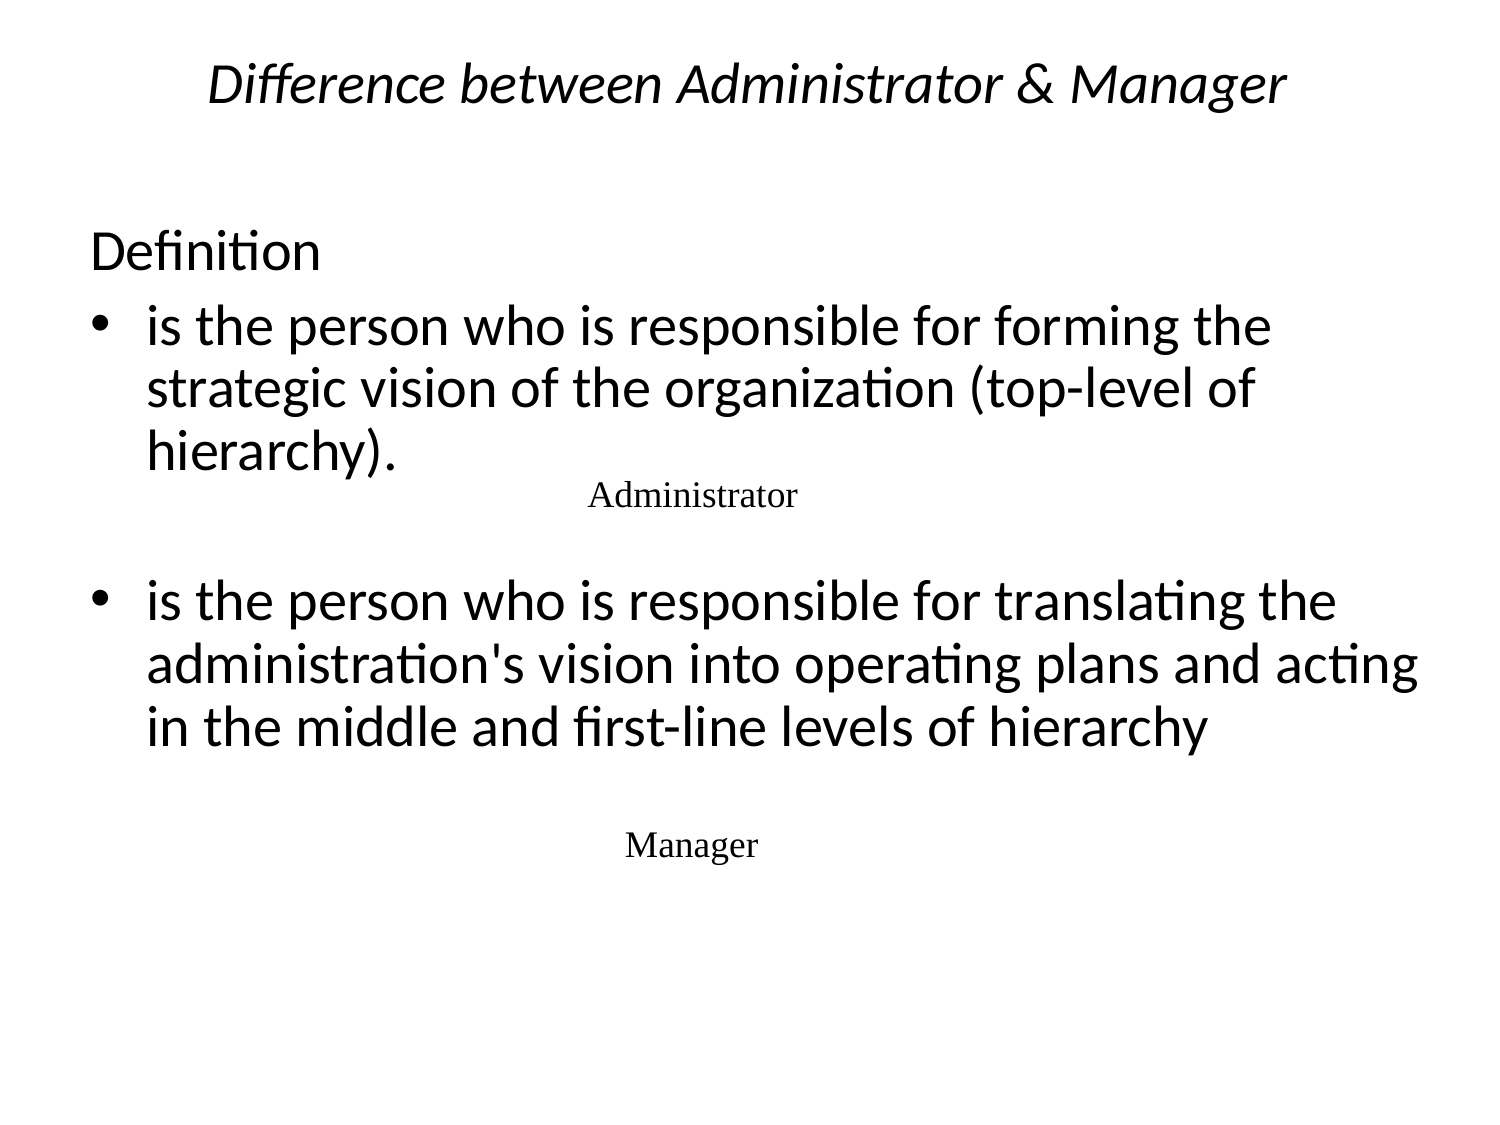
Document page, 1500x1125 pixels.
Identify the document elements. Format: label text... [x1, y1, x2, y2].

title Difference between Administrator & Manager [49, 37, 1446, 124]
text_box Administrator [562, 462, 813, 523]
list Definition is the person who is responsible for forming the strategic vision of the organization (top-level of hierarchy). is the person who is responsible for translating the administration's vision into operating plans and acting in the middle and first-line levels of hierarchy [74, 212, 1476, 888]
text_box Manager [599, 812, 774, 873]
